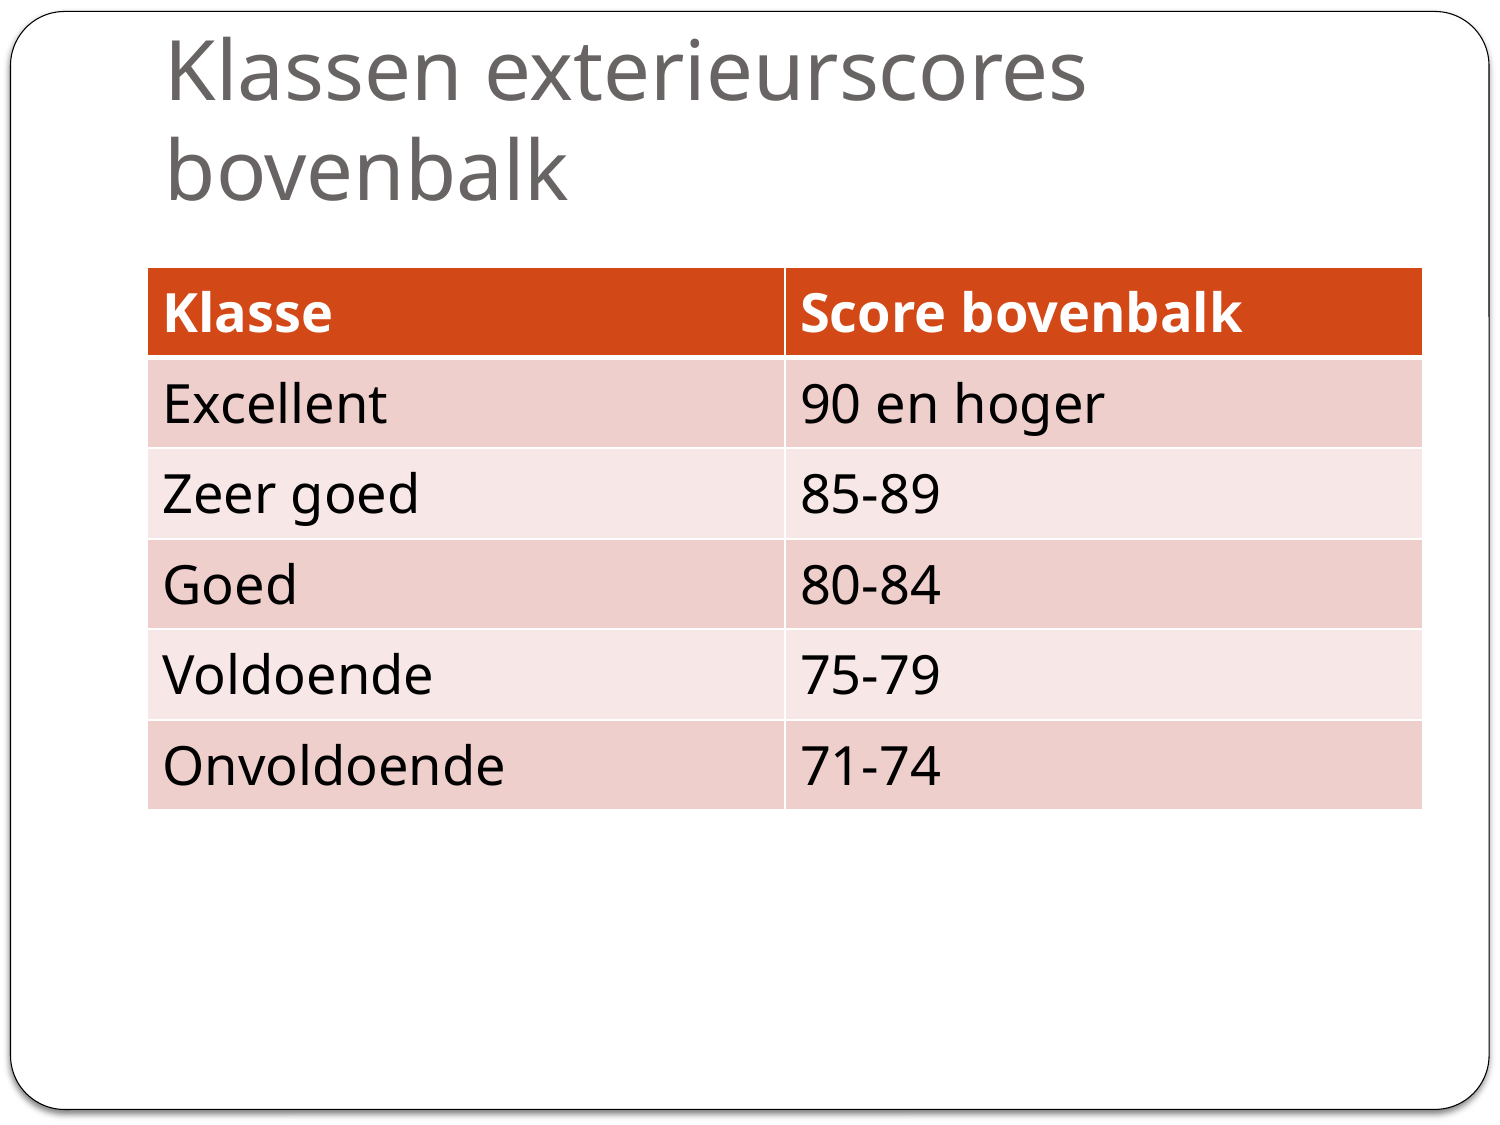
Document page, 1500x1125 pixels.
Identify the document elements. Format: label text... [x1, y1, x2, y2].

table_cell 80-84 [786, 540, 1422, 628]
table_cell Goed [148, 540, 784, 628]
title Klassen exterieurscores bovenbalk [150, 45, 1425, 233]
table_cell Onvoldoende [148, 721, 784, 809]
table_cell 85-89 [786, 449, 1422, 538]
table_cell 75-79 [786, 630, 1422, 719]
table_cell Voldoende [148, 630, 784, 719]
table_header Score bovenbalk [786, 268, 1422, 355]
table_cell 90 en hoger [786, 360, 1422, 447]
table_cell Excellent [148, 360, 784, 447]
table_header Klasse [148, 268, 784, 355]
table_cell Zeer goed [148, 449, 784, 538]
table_cell 71-74 [786, 721, 1422, 809]
